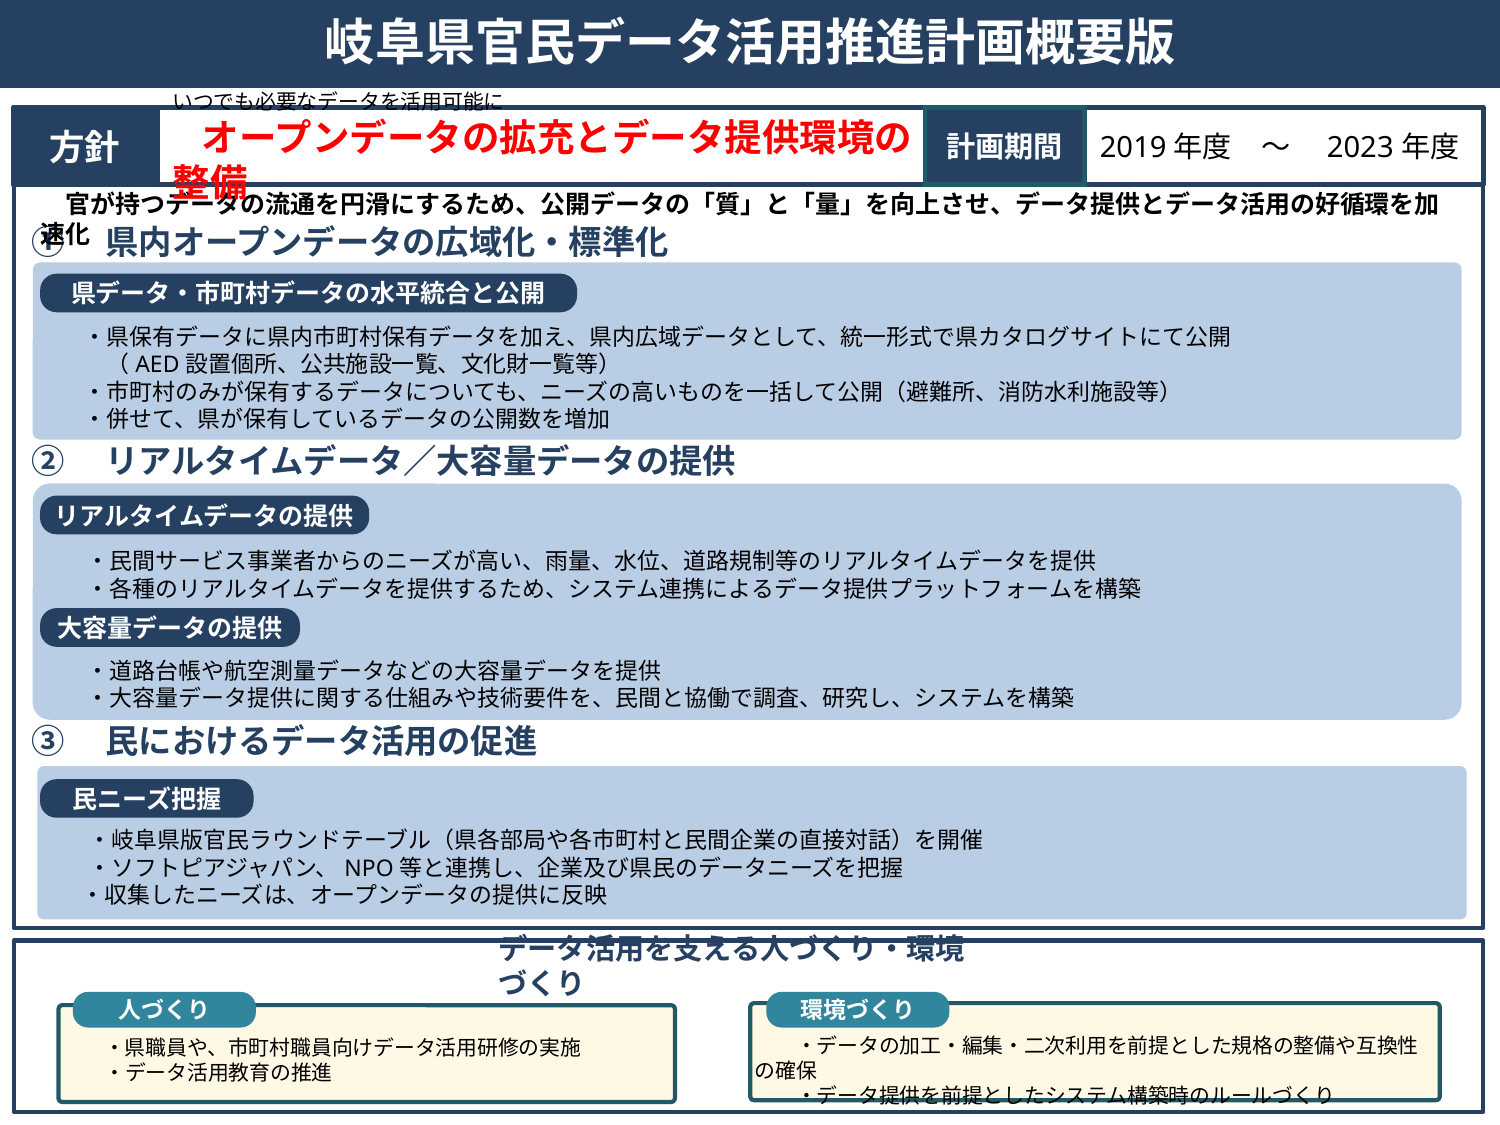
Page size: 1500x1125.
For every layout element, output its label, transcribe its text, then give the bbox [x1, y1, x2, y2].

text_box ① 県内オープンデータの広域化・標準化 [16, 214, 887, 269]
text_box [13, 940, 1484, 1112]
text_box 岐阜県官民データ活用推進計画概要版 [0, 0, 1500, 88]
text_box 人づくり [72, 991, 256, 1028]
text_box 大容量データの提供 [40, 608, 301, 647]
text_box 方針 [12, 107, 157, 185]
text_box ② リアルタイムデータ／大容量データの提供 [16, 432, 817, 488]
text_box ・県職員や、市町村職員向けデータ活用研修の実施 ・データ活用教育の推進 [58, 1005, 675, 1103]
text_box [13, 185, 1484, 929]
text_box 計画期間 [924, 107, 1085, 185]
text_box 官が持つデータの流通を円滑にするため、公開データの「質」と「量」を向上させ、データ提供とデータ活用の好循環を加速化 [26, 185, 1469, 227]
text_box ・データの加工・編集・二次利用を前提とした規格の整備や互換性の確保 ・データ提供を前提としたシステム構築時のルールづくり [750, 1003, 1440, 1101]
text_box ・岐阜県版官民ラウンドテーブル（県各部局や各市町村と民間企業の直接対話）を開催 ・ソフトピアジャパン、NPO等と連携し、企業及び県民のデータニーズを把握 ・収集したニーズは、オープンデータの提供に反映 [37, 766, 1467, 920]
text_box 環境づくり [766, 991, 950, 1028]
text_box リアルタイムデータの提供 [39, 495, 370, 535]
text_box 2019年度 ～ 2023年度 [1085, 107, 1484, 185]
text_box 民ニーズ把握 [39, 779, 254, 818]
text_box ・県保有データに県内市町村保有データを加え、県内広域データとして、統一形式で県カタログサイトにて公開 （AED設置個所、公共施設一覧、文化財一覧等） ・市町村のみが保有するデータについても、ニーズの高いものを一括して公開（避難所、消防水利施設等） ・併せて、県が保有しているデータの公開数を増加 [32, 262, 1462, 440]
text_box いつでも必要なデータを活用可能に オープンデータの拡充とデータ提供環境の整備 [157, 107, 924, 185]
text_box 県データ・市町村データの水平統合と公開 [40, 273, 578, 313]
text_box データ活用を支える人づくり・環境づくり [483, 940, 1005, 991]
text_box ・民間サービス事業者からのニーズが高い、雨量、水位、道路規制等のリアルタイムデータを提供 ・各種のリアルタイムデータを提供するため、システム連携によるデータ提供プラットフォームを構築 ・道路台帳や航空測量データなどの大容量データを提供 ・大容量データ提供に関する仕組みや技術要件を、民間と協働で調査、研究し、システムを構築 [32, 483, 1462, 720]
text_box ③ 民におけるデータ活用の促進 [16, 712, 817, 768]
